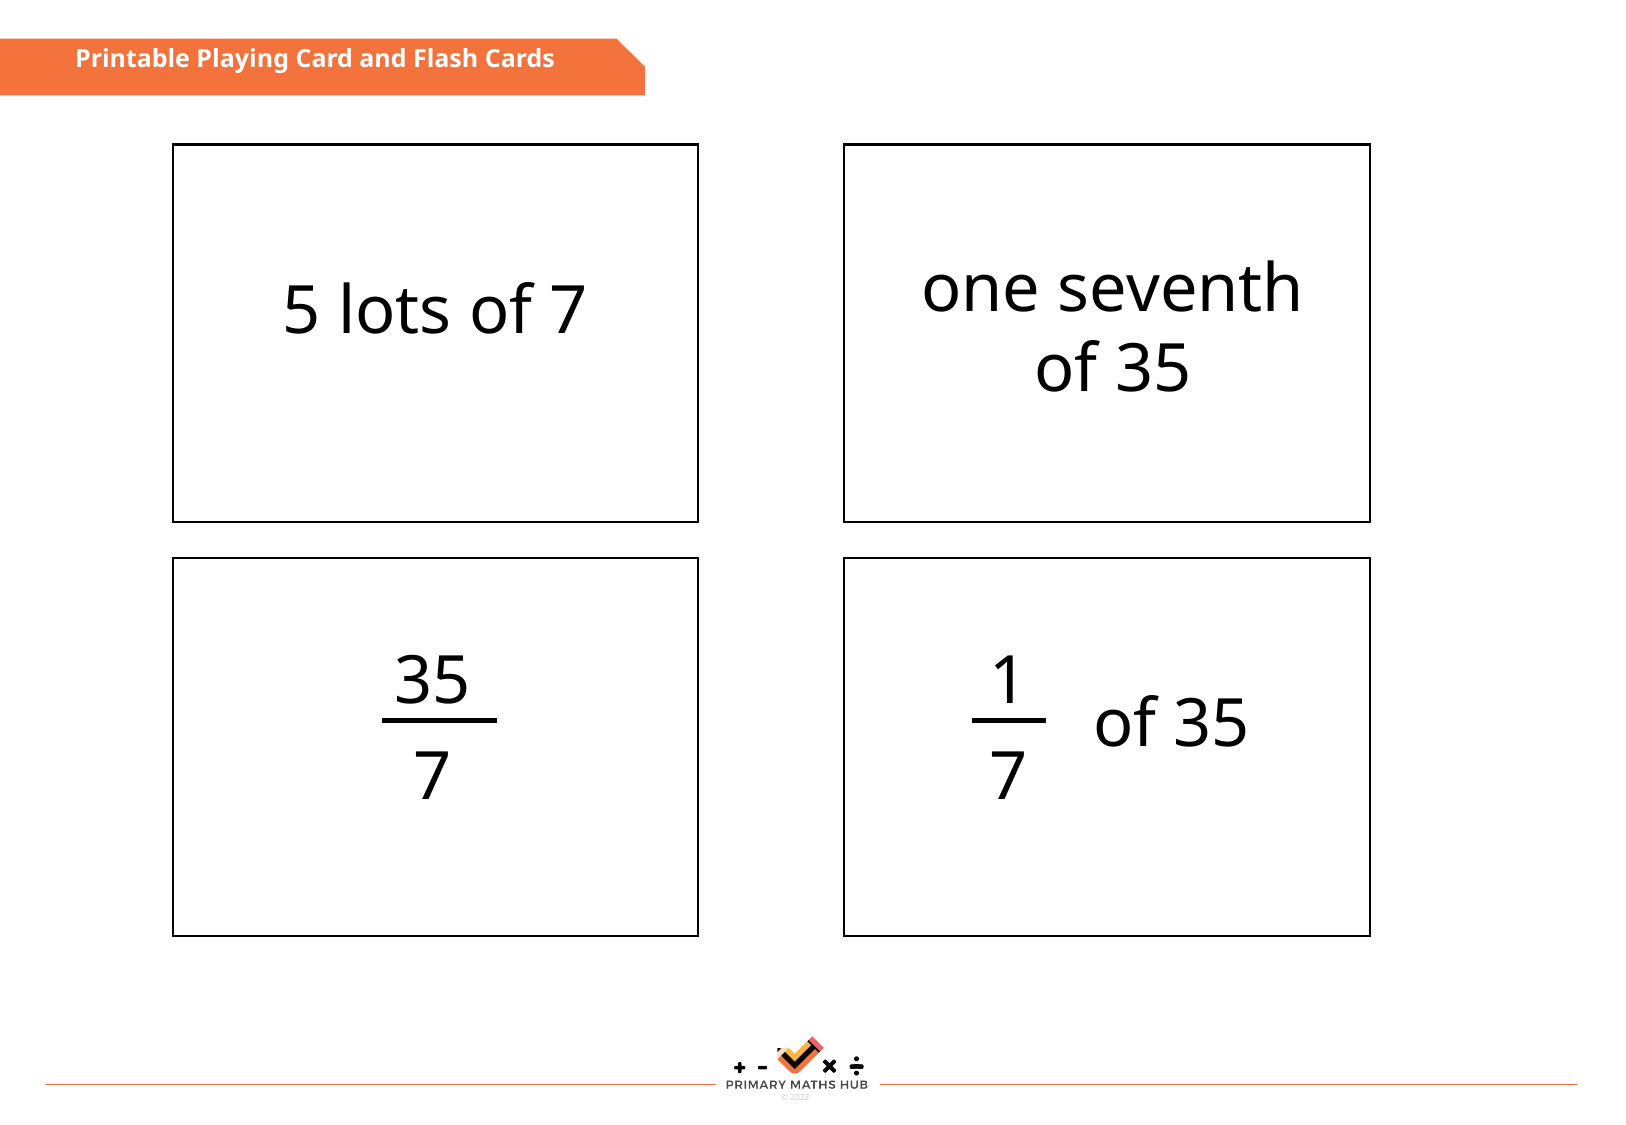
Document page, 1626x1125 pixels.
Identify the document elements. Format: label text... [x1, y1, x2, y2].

text_box of 35 [1052, 672, 1292, 767]
text_box [843, 557, 1371, 937]
text_box © 2022 [720, 1084, 870, 1110]
text_box one seventh of 35 [879, 237, 1347, 412]
text_box Printable Playing Card and Flash Cards [0, 37, 646, 97]
table_cell 7 [368, 720, 497, 815]
text_box [172, 143, 699, 259]
table_cell 7 [972, 723, 1046, 815]
text_box [172, 557, 699, 937]
table_header 1 [972, 625, 1046, 718]
picture [722, 1034, 872, 1094]
text_box [172, 355, 699, 523]
table_header 35 [368, 625, 497, 720]
text_box [843, 143, 1371, 523]
text_box 5 lots of 7 [172, 259, 699, 355]
